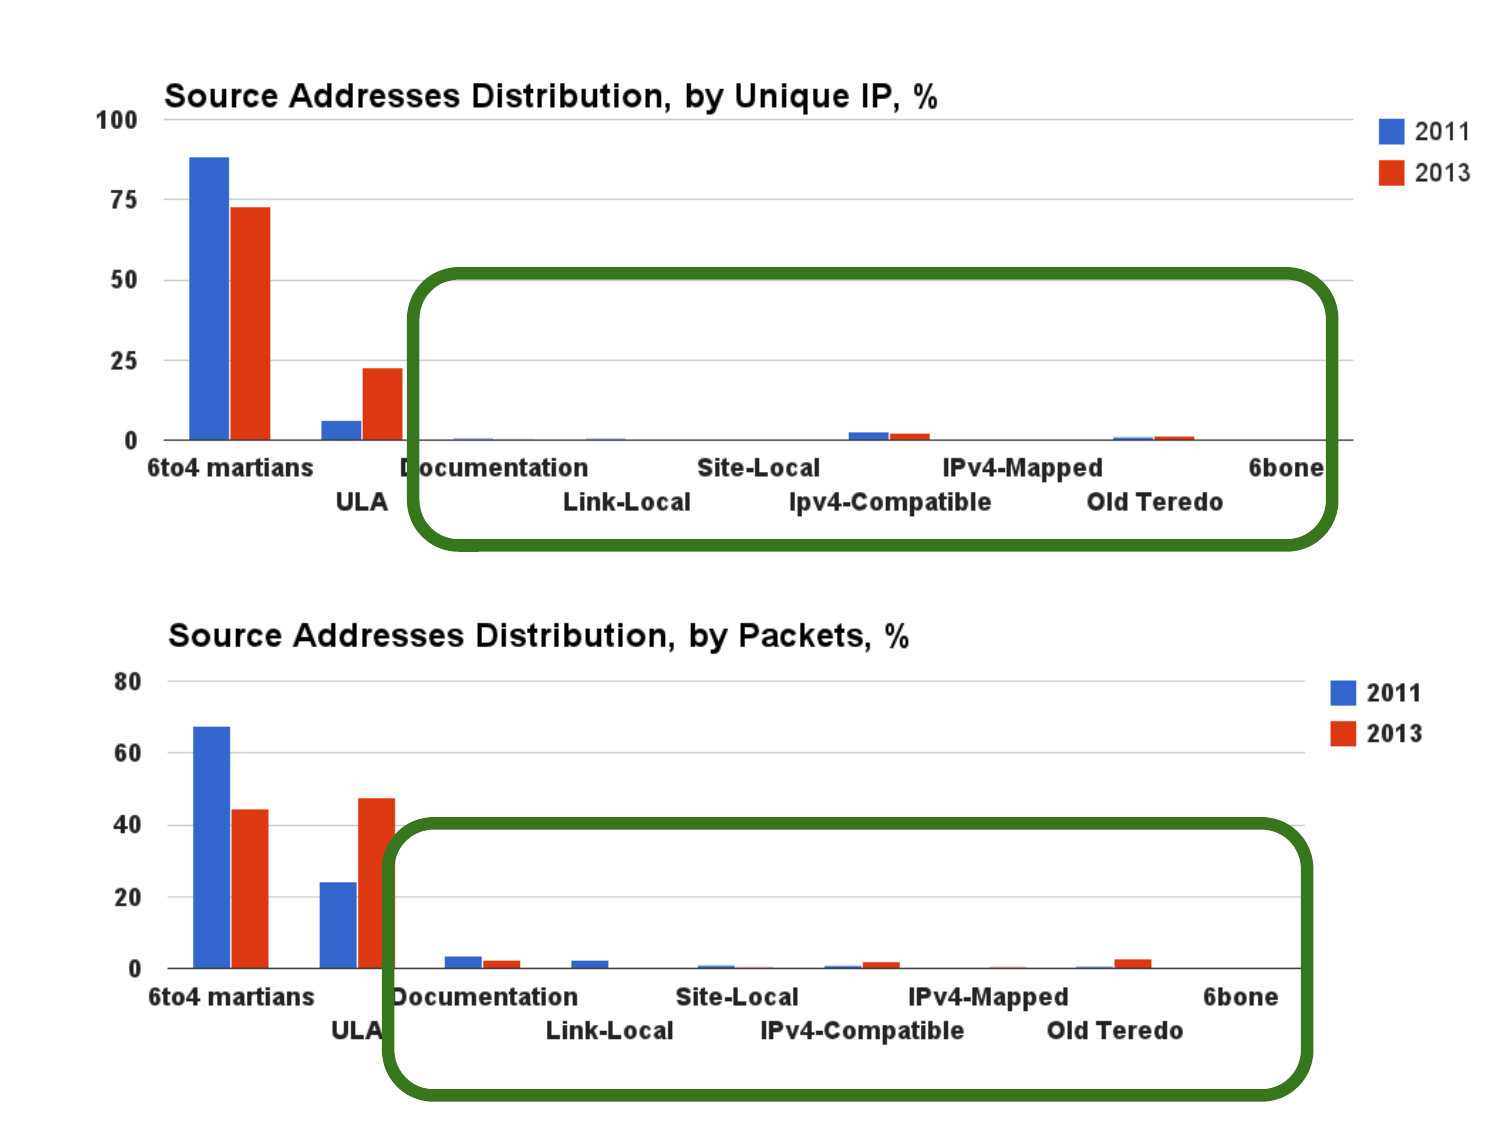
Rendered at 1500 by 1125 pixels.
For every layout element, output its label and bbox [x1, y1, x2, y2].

text_box [0, 591, 1500, 1059]
text_box [0, 72, 1500, 528]
text_box [413, 273, 1333, 546]
text_box [388, 823, 1308, 1096]
